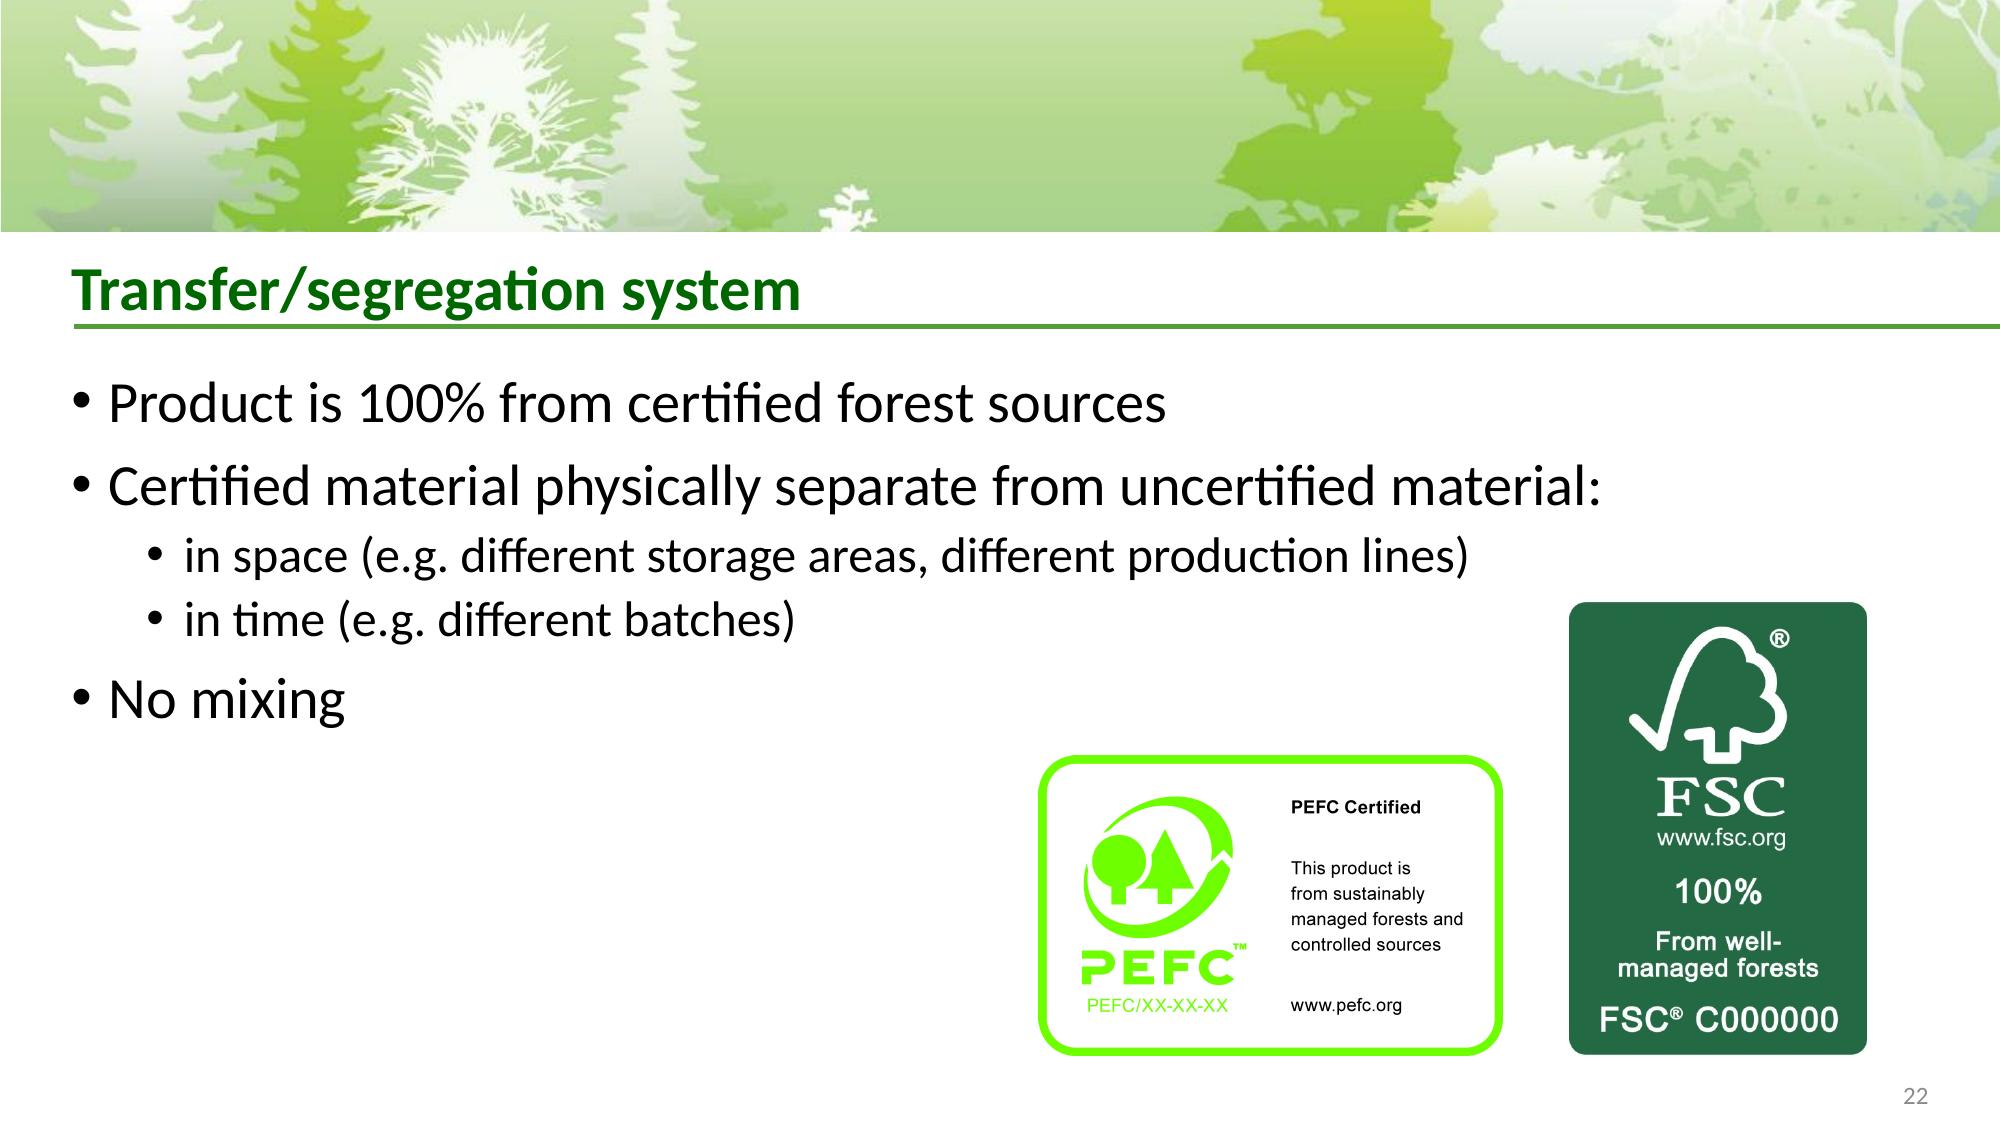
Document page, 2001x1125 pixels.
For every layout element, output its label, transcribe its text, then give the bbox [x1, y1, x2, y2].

slide_number 22 [1493, 1065, 1944, 1125]
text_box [1038, 601, 1867, 1056]
title Transfer/segregation system [56, 181, 1782, 364]
picture [0, 0, 2000, 232]
list Product is 100% from certified forest sources Certified material physically separate from uncertified material: in space (e.g. different storage areas, different production lines) in time (e.g. different batches) No mixing [56, 364, 1944, 970]
